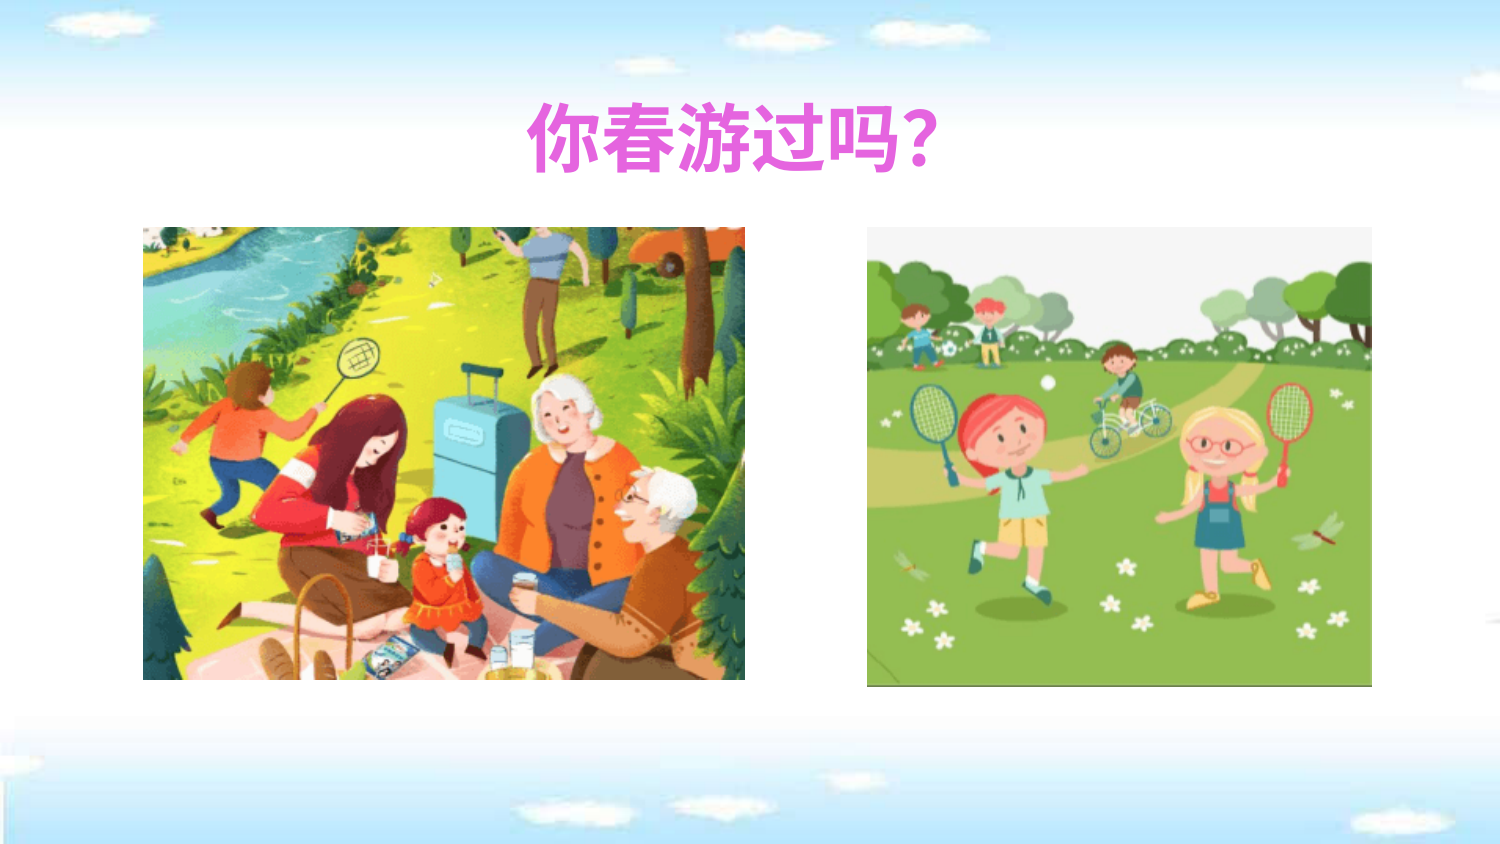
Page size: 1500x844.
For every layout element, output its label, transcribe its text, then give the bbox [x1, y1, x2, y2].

text_box 你春游过吗？ [515, 86, 989, 188]
picture [0, 0, 1500, 844]
